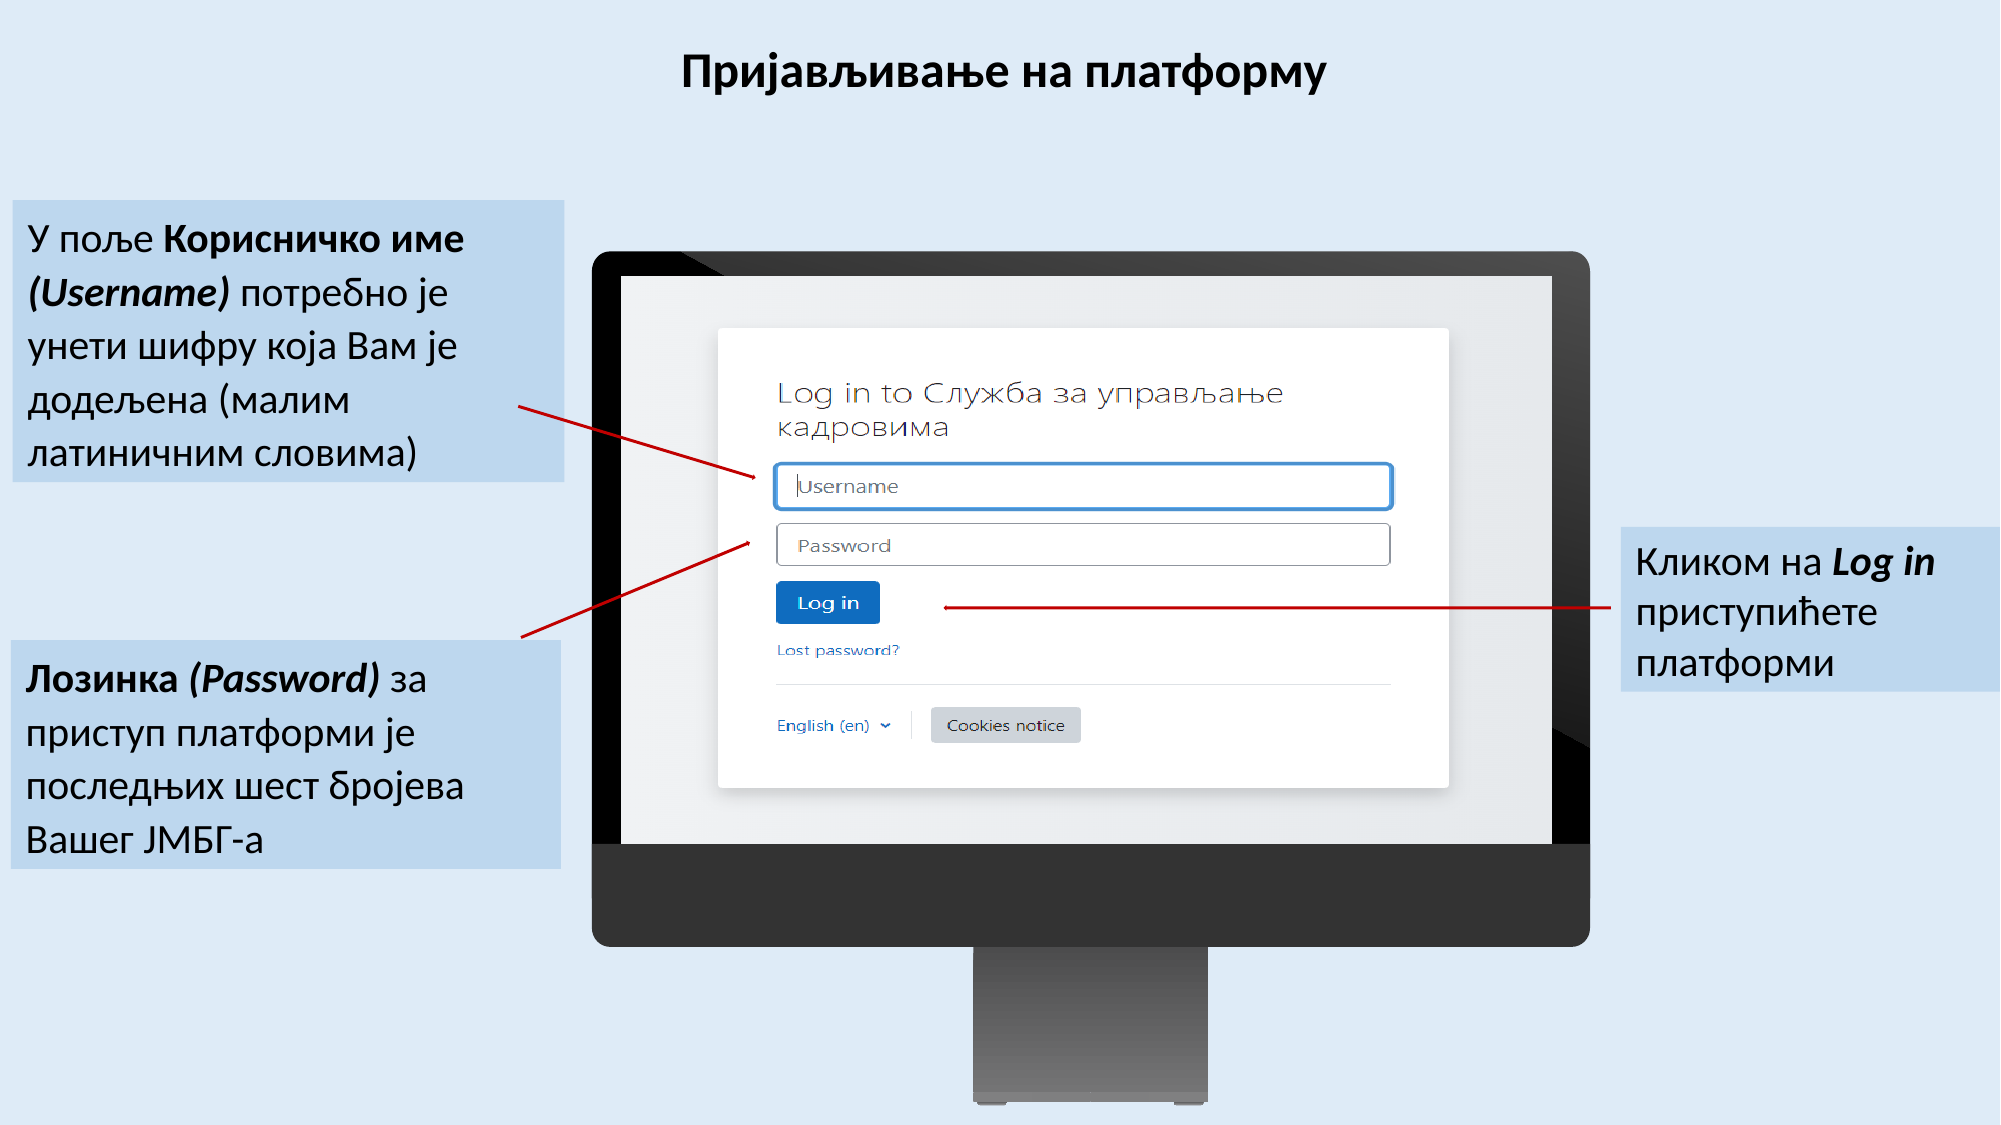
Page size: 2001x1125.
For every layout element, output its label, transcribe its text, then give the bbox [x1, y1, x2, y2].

text_box Лозинка (Password) за приступ платформи је последњих шест бројева Вашег ЈМБГ-а [10, 640, 561, 869]
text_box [591, 251, 1590, 1106]
text_box [519, 605, 591, 641]
text_box Кликом на Log in приступићете платформи [1620, 526, 2000, 692]
text_box [1590, 605, 1612, 611]
text_box Пријављивање на платформу [666, 25, 1348, 105]
text_box [516, 403, 591, 431]
text_box У поље Корисничко име (Username) потребно је унети шифру која Вам је додељена (малим латиничним словима) [12, 200, 565, 483]
